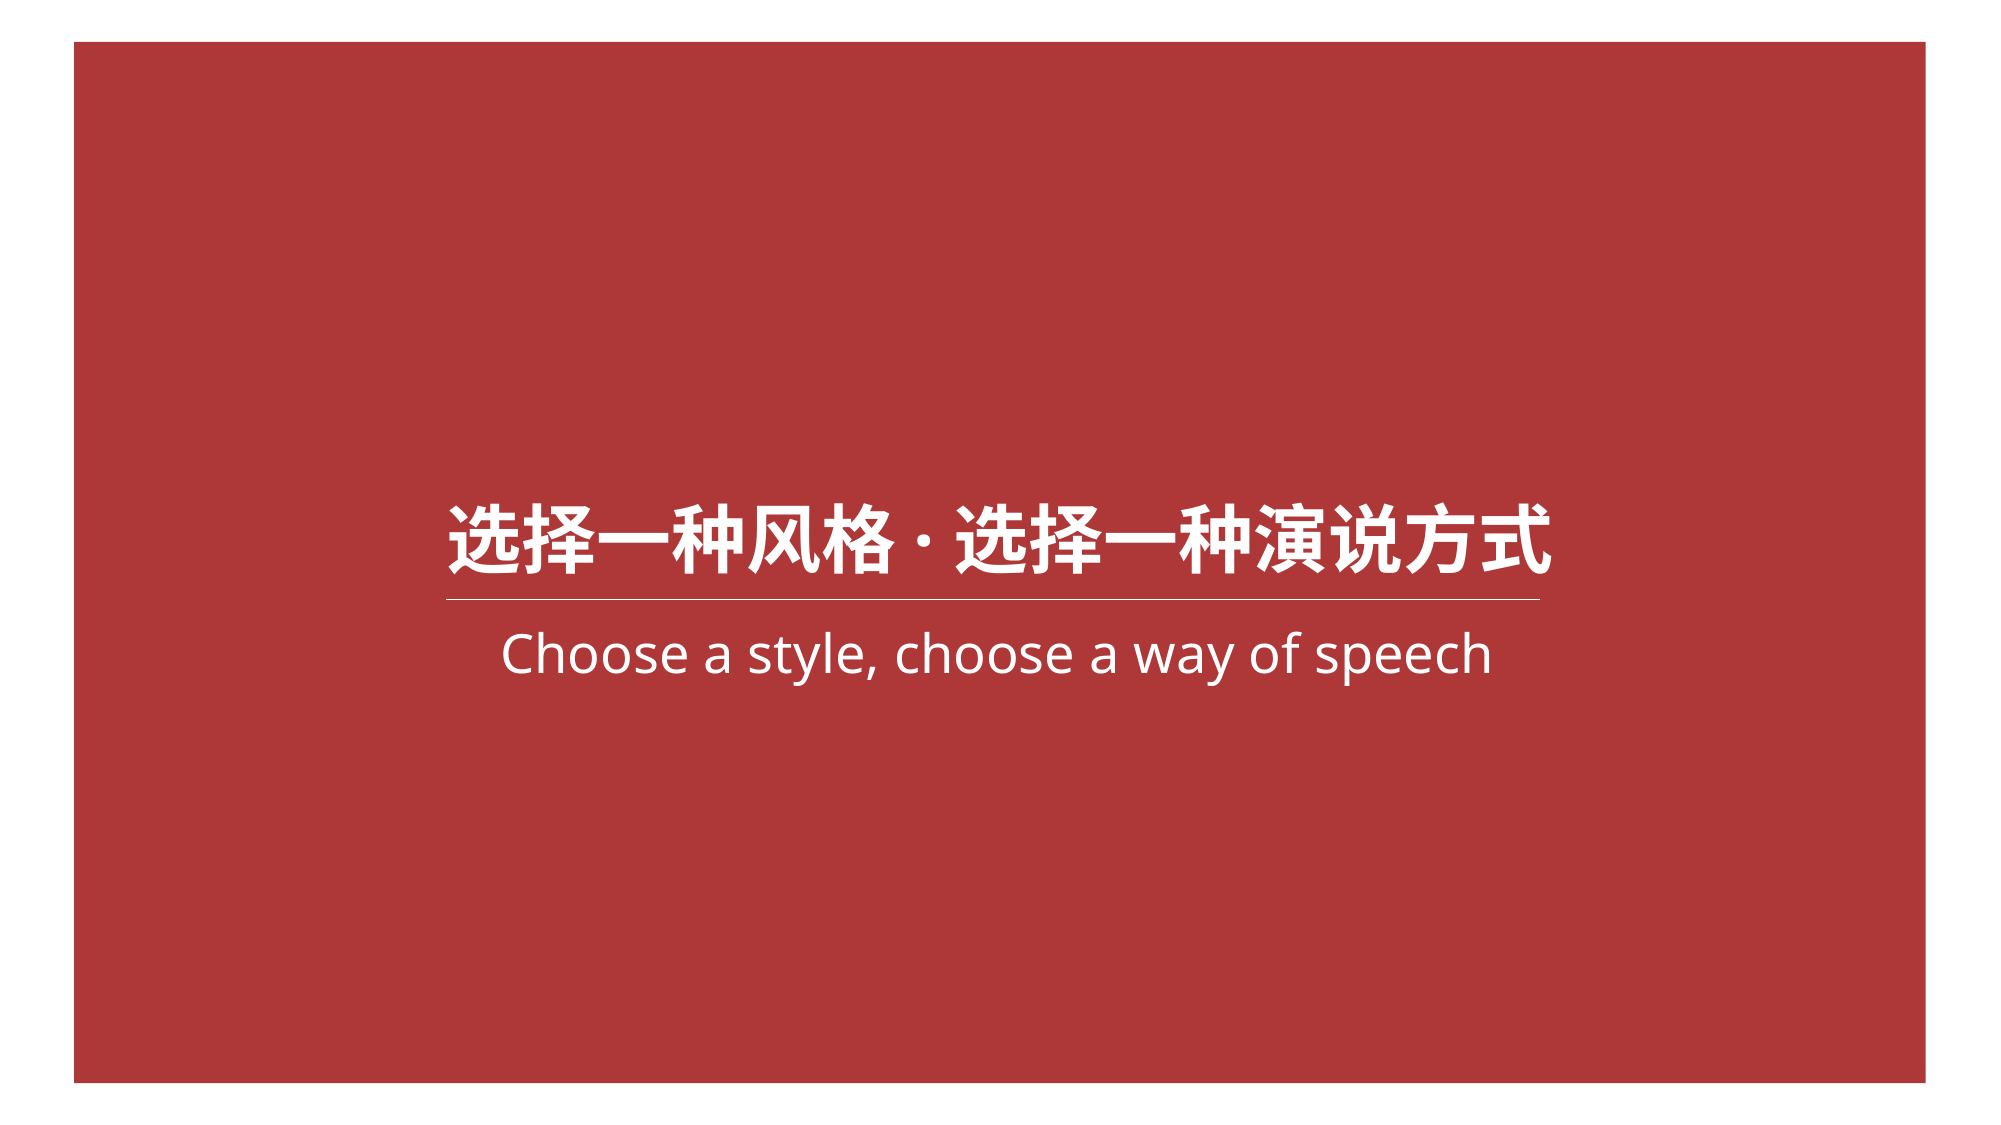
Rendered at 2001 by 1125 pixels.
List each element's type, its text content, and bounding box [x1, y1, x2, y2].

text_box 选择一种风格·选择一种演说方式 [431, 484, 1569, 590]
text_box Choose a style, choose a way of speech [485, 611, 1510, 692]
text_box [0, 0, 2000, 1125]
text_box [73, 41, 1927, 1084]
